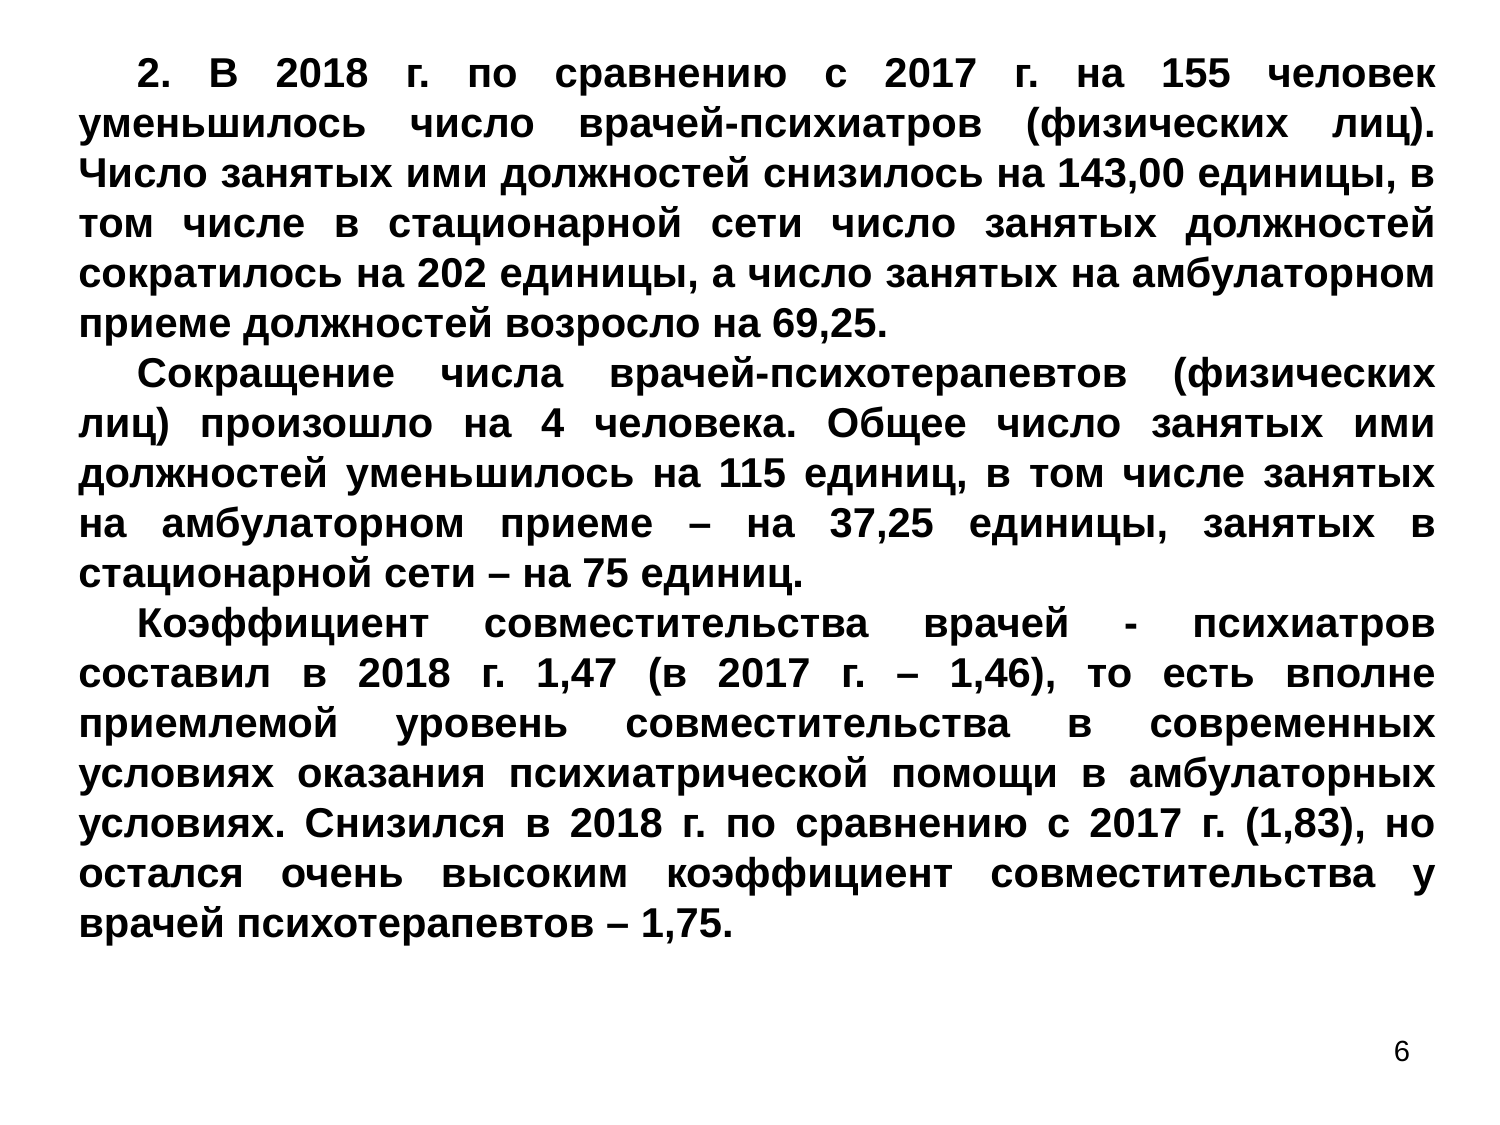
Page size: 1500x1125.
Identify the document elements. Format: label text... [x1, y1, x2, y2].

list 2. В 2018 г. по сравнению с 2017 г. на 155 человек уменьшилось число врачей-психиатров (физических лиц). Число занятых ими должностей снизилось на 143,00 единицы, в том числе в стационарной сети число занятых должностей сократилось на 202 единицы, а число занятых на амбулаторном приеме должностей возросло на 69,25. Сокращение числа врачей-психотерапевтов (физических лиц) произошло на 4 человека. Общее число занятых ими должностей уменьшилось на 115 единиц, в том числе занятых на амбулаторном приеме – на 37,25 единицы, занятых в стационарной сети – на 75 единиц. Коэффициент совместительства врачей - психиатров составил в 2018 г. 1,47 (в 2017 г. – 1,46), то есть вполне приемлемой уровень совместительства в современных условиях оказания психиатрической помощи в амбулаторных условиях. Снизился в 2018 г. по сравнению с 2017 г. (1,83), но остался очень высоким коэффициент совместительства у врачей психотерапевтов – 1,75. [61, 36, 1453, 1015]
slide_number 6 [1074, 1024, 1425, 1103]
